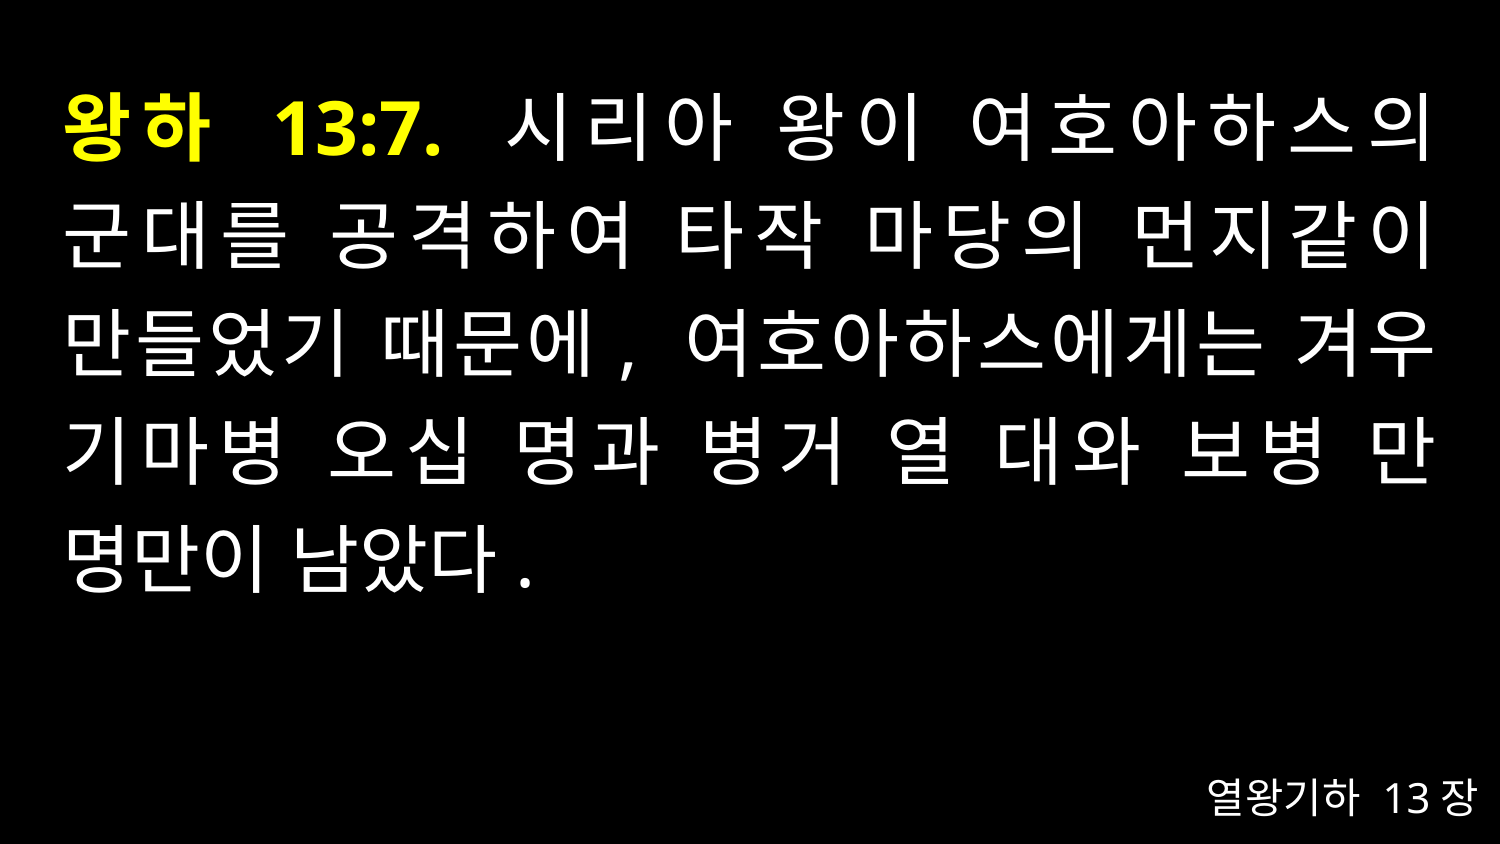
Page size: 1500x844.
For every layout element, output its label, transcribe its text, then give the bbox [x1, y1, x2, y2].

title 왕하 13:7. 시리아 왕이 여호아하스의 군대를 공격하여 타작 마당의 먼지같이 만들었기 때문에, 여호아하스에게는 겨우 기마병 오십 명과 병거 열 대와 보병 만 명만이 남았다. [0, 0, 1500, 844]
subtitle 열왕기하 13장 [916, 770, 1500, 844]
